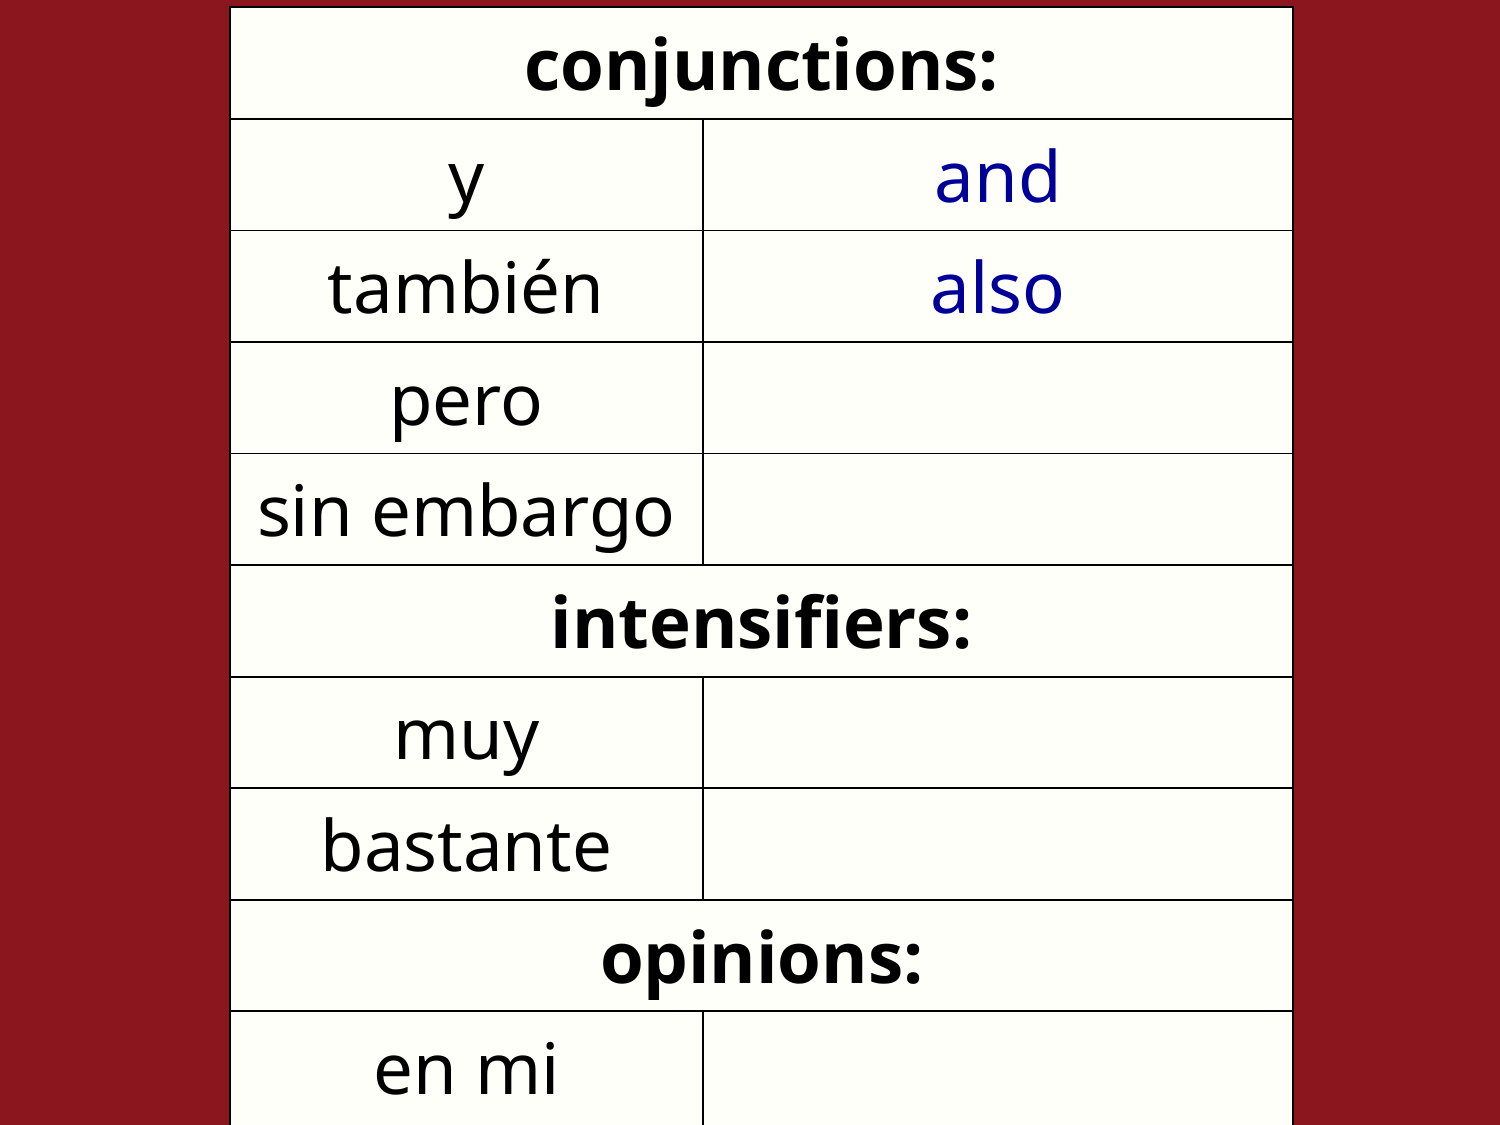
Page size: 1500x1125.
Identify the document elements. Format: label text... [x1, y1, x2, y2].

table_cell [704, 343, 1292, 453]
table_cell pero [231, 343, 702, 453]
table_cell también [231, 231, 702, 341]
table_cell bastante [231, 789, 702, 899]
table_cell and [704, 120, 1292, 230]
table_cell [704, 1012, 1292, 1125]
text_box [0, 0, 1500, 1125]
table_cell sin embargo [231, 454, 702, 564]
table_cell [704, 789, 1292, 899]
table_header conjunctions: [231, 8, 1292, 118]
table_cell muy [231, 678, 702, 787]
table_cell [704, 454, 1292, 564]
table_cell intensifiers: [231, 566, 1292, 676]
table_cell en mi opinión [231, 1012, 702, 1125]
table_cell y [231, 120, 702, 230]
table_cell opinions: [231, 901, 1292, 1010]
table_cell also [704, 231, 1292, 341]
table_cell [704, 678, 1292, 787]
